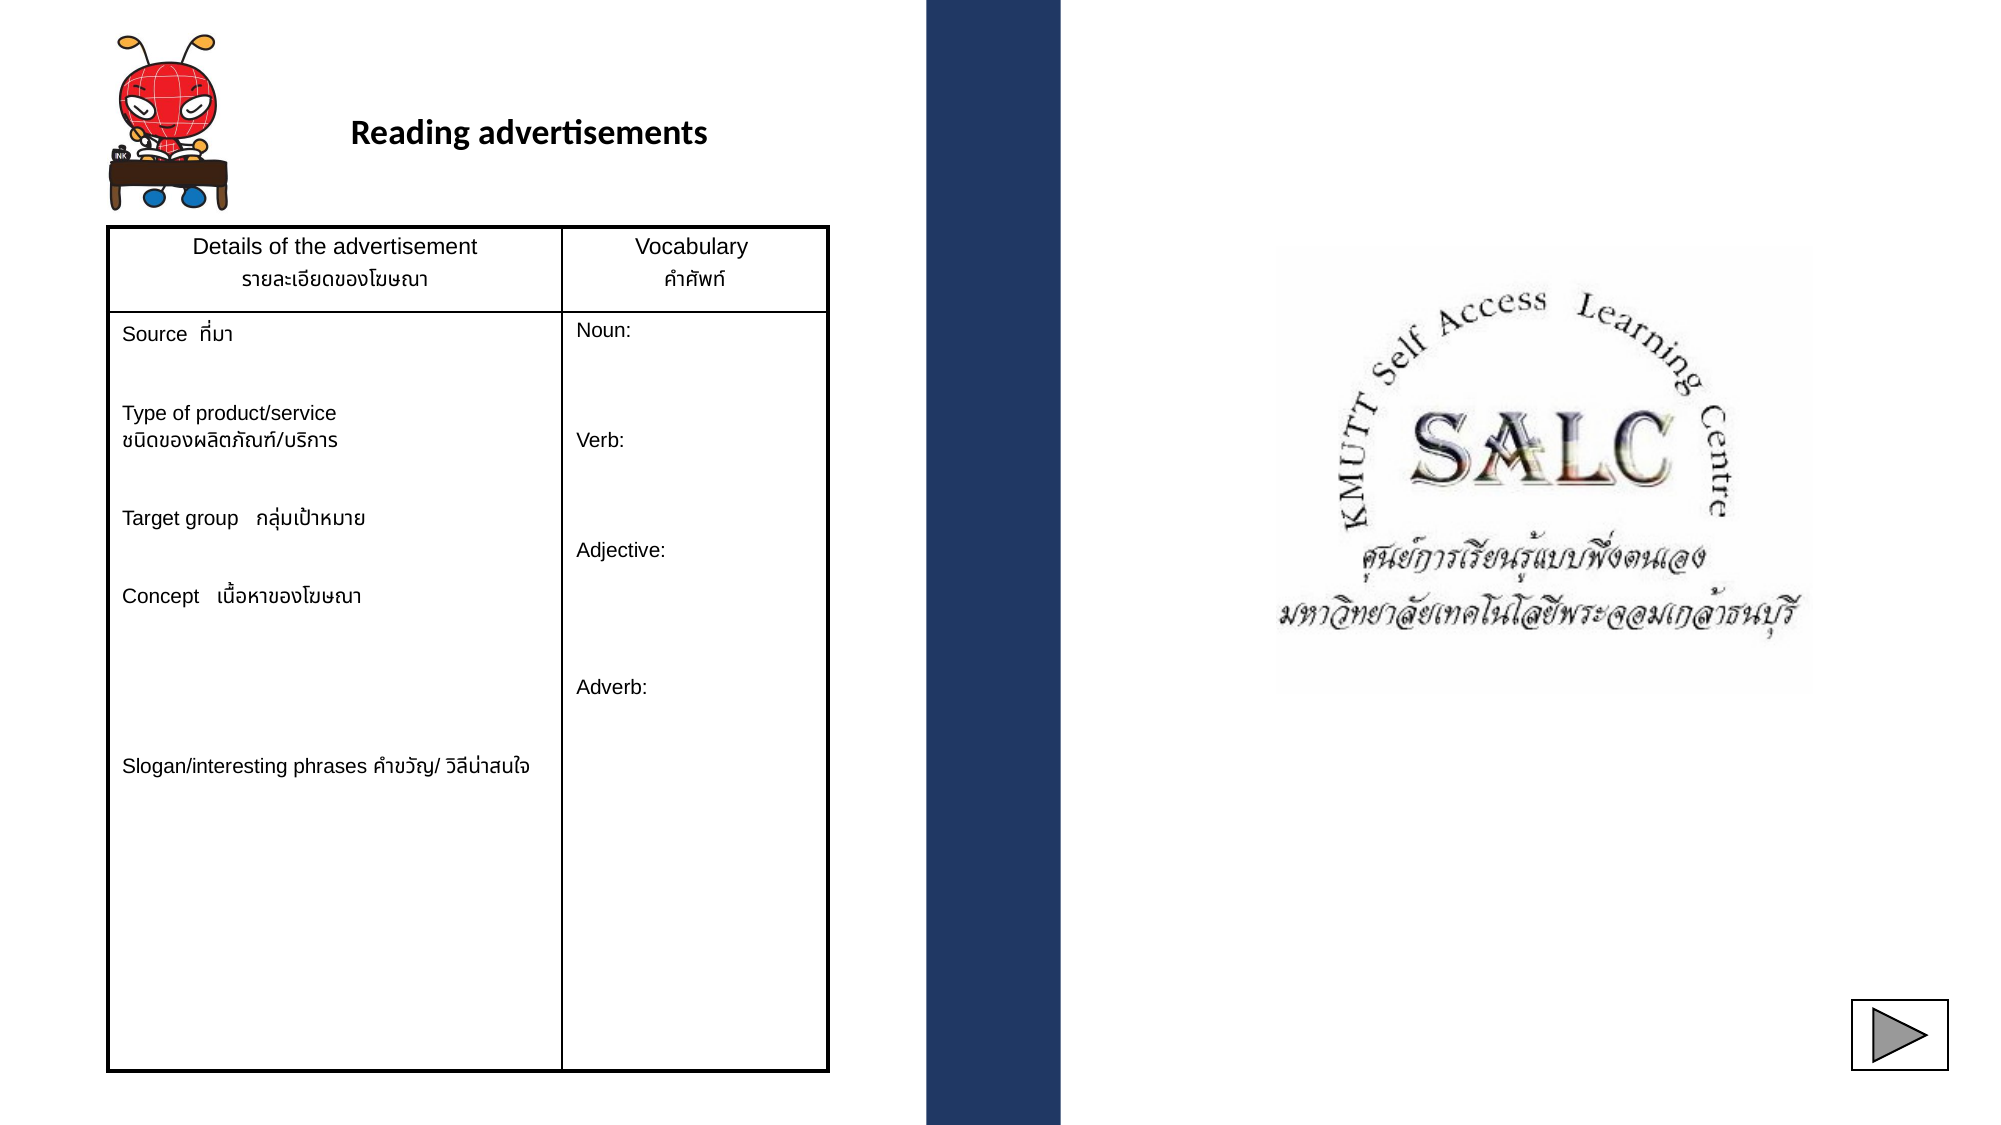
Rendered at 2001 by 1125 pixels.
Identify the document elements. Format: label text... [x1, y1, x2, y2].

text_box Reading advertisements [232, 100, 851, 160]
text_box [925, 0, 1062, 1125]
table_cell Source ที่มา Type of product/service ชนิดของผลิตภัณฑ์/บริการ Target group กลุ่มเป้าหมาย Concept เนื้อหาของโฆษณา Slogan/interesting phrases คำขวัญ/ วิลีน่าสนใจ [110, 313, 561, 1069]
text_box [1851, 999, 1949, 1071]
table_cell Noun: Verb: Adjective: Adverb: [563, 313, 826, 1069]
table_header Vocabulary คำศัพท์ [563, 229, 826, 311]
picture [107, 33, 232, 214]
picture [1276, 246, 1813, 694]
table_header Details of the advertisement รายละเอียดของโฆษณา [110, 229, 561, 311]
